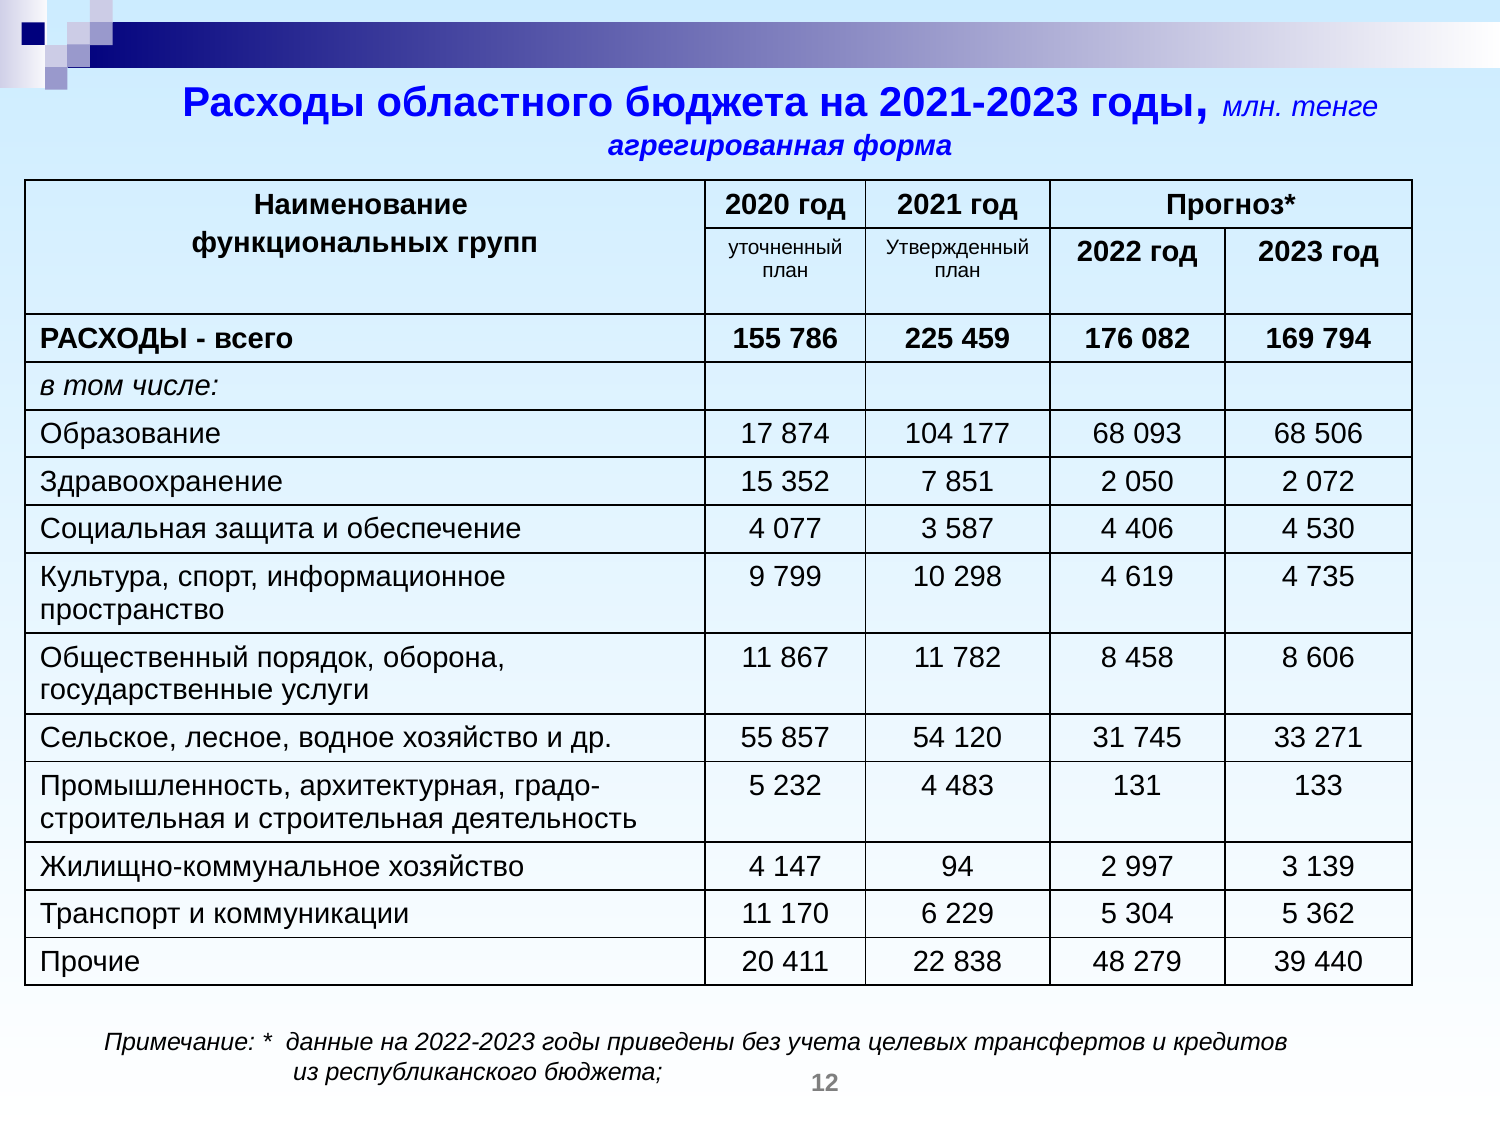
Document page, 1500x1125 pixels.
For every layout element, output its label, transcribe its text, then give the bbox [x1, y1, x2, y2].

table_cell 11 782 [866, 634, 1049, 713]
table_cell 8 458 [1051, 634, 1224, 713]
table_cell 8 606 [1226, 634, 1411, 713]
table_header Наименование функциональных групп [26, 181, 704, 313]
table_cell 9 799 [706, 554, 865, 632]
table_cell 2 072 [1226, 458, 1411, 504]
table_cell Транспорт и коммуникации [26, 891, 704, 937]
table_cell Социальная защита и обеспечение [26, 506, 704, 552]
table_cell 4 530 [1226, 506, 1411, 552]
table_header Прогноз* [1051, 181, 1411, 227]
table_cell 5 362 [1226, 891, 1411, 937]
table_cell 169 794 [1226, 315, 1411, 361]
table_cell 11 170 [706, 891, 865, 937]
table_cell 2 050 [1051, 458, 1224, 504]
table_cell Жилищно-коммунальное хозяйство [26, 843, 704, 889]
table_cell 131 [1051, 762, 1224, 841]
table_cell Культура, спорт, информационное пространство [26, 554, 704, 632]
table_cell 4 406 [1051, 506, 1224, 552]
table_cell 48 279 [1051, 938, 1224, 984]
table_cell 133 [1226, 762, 1411, 841]
table_header 2021 год [866, 181, 1049, 227]
table_cell Утвержденный план [866, 229, 1049, 313]
table_cell 39 440 [1226, 938, 1411, 984]
table_cell 22 838 [866, 938, 1049, 984]
table_cell 55 857 [706, 715, 865, 761]
table_cell [866, 363, 1049, 409]
table_cell 2022 год [1051, 229, 1224, 313]
table_cell Здравоохранение [26, 458, 704, 504]
table_cell Промышленность, архитектурная, градо- строительная и строительная деятельность [26, 762, 704, 841]
table_cell 31 745 [1051, 715, 1224, 761]
table_cell 4 147 [706, 843, 865, 889]
table_cell 2023 год [1226, 229, 1411, 313]
table_cell [1051, 363, 1224, 409]
table_cell 20 411 [706, 938, 865, 984]
table_cell 104 177 [866, 411, 1049, 456]
table_cell 6 229 [866, 891, 1049, 937]
table_cell Сельское, лесное, водное хозяйство и др. [26, 715, 704, 761]
table_cell уточненный план [706, 229, 865, 313]
table_cell 54 120 [866, 715, 1049, 761]
table_cell 15 352 [706, 458, 865, 504]
table_cell 94 [866, 843, 1049, 889]
table_cell 4 077 [706, 506, 865, 552]
text_box Примечание: * данные на 2022-2023 годы приведены без учета целевых трансфертов и кредитов из республиканского бюджета; [104, 1025, 1468, 1116]
table_cell 3 587 [866, 506, 1049, 552]
table_cell 4 619 [1051, 554, 1224, 632]
table_cell 5 304 [1051, 891, 1224, 937]
table_header 2020 год [706, 181, 865, 227]
table_cell 7 851 [866, 458, 1049, 504]
table_cell 225 459 [866, 315, 1049, 361]
table_cell Общественный порядок, оборона, государственные услуги [26, 634, 704, 713]
table_cell Прочие [26, 938, 704, 984]
table_cell РАСХОДЫ - всего [26, 315, 704, 361]
table_cell Образование [26, 411, 704, 456]
table_cell 10 298 [866, 554, 1049, 632]
table_cell 68 093 [1051, 411, 1224, 456]
table_cell 11 867 [706, 634, 865, 713]
table_cell 155 786 [706, 315, 865, 361]
table_cell 176 082 [1051, 315, 1224, 361]
table_cell [706, 363, 865, 409]
table_cell 5 232 [706, 762, 865, 841]
table_cell в том числе: [26, 363, 704, 409]
table_cell 17 874 [706, 411, 865, 456]
table_cell 4 483 [866, 762, 1049, 841]
table_cell 33 271 [1226, 715, 1411, 761]
table_cell 68 506 [1226, 411, 1411, 456]
table_cell 4 735 [1226, 554, 1411, 632]
table_cell 3 139 [1226, 843, 1411, 889]
table_cell 2 997 [1051, 843, 1224, 889]
title Расходы областного бюджета на 2021-2023 годы, млн. тенге агрегированная форма [104, 99, 1457, 188]
table_cell [1226, 363, 1411, 409]
